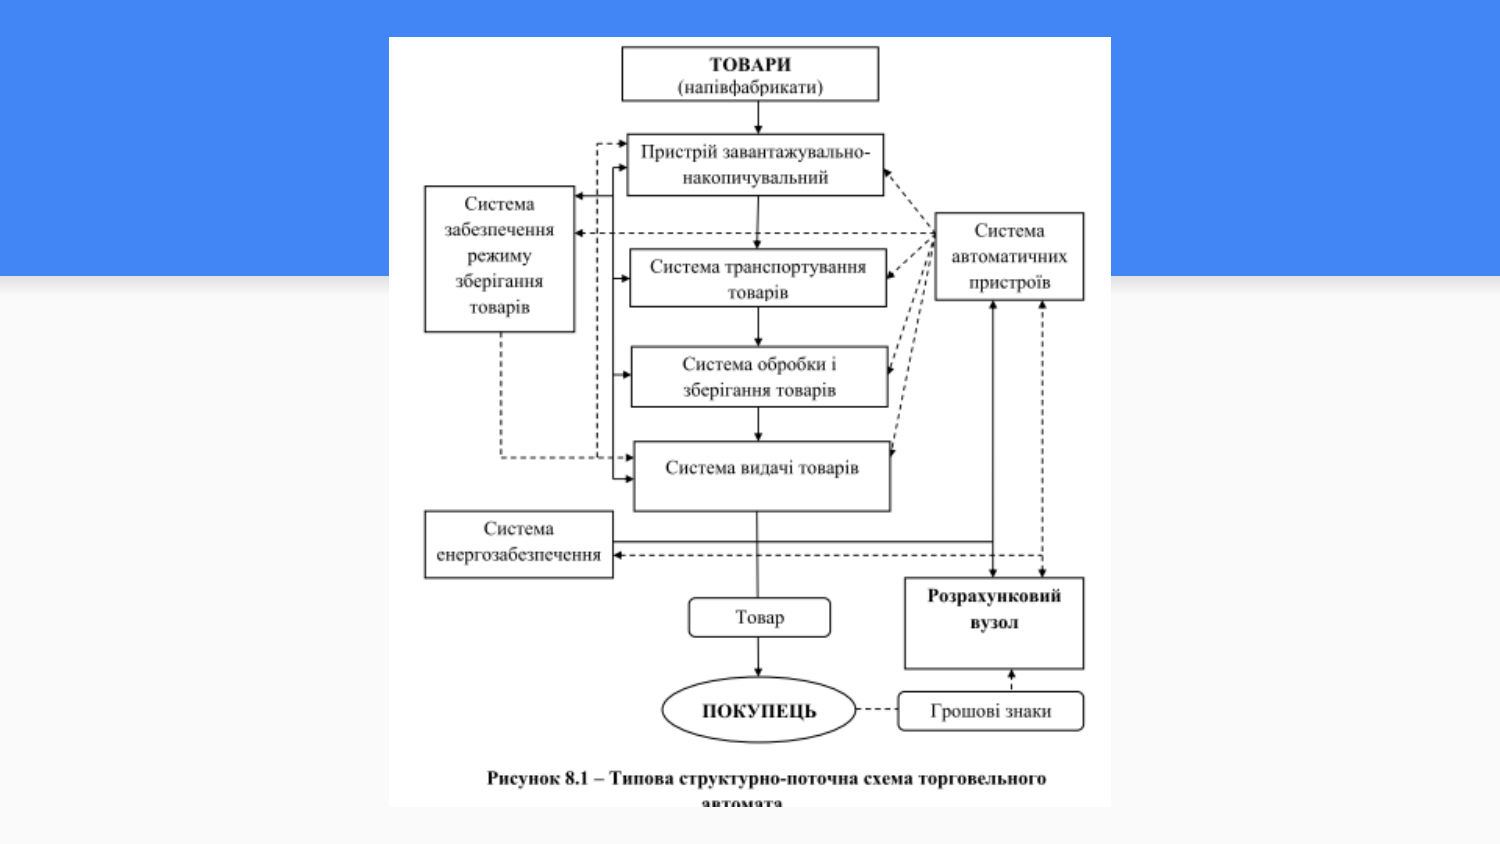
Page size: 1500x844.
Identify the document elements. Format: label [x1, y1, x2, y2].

picture [388, 37, 1112, 807]
